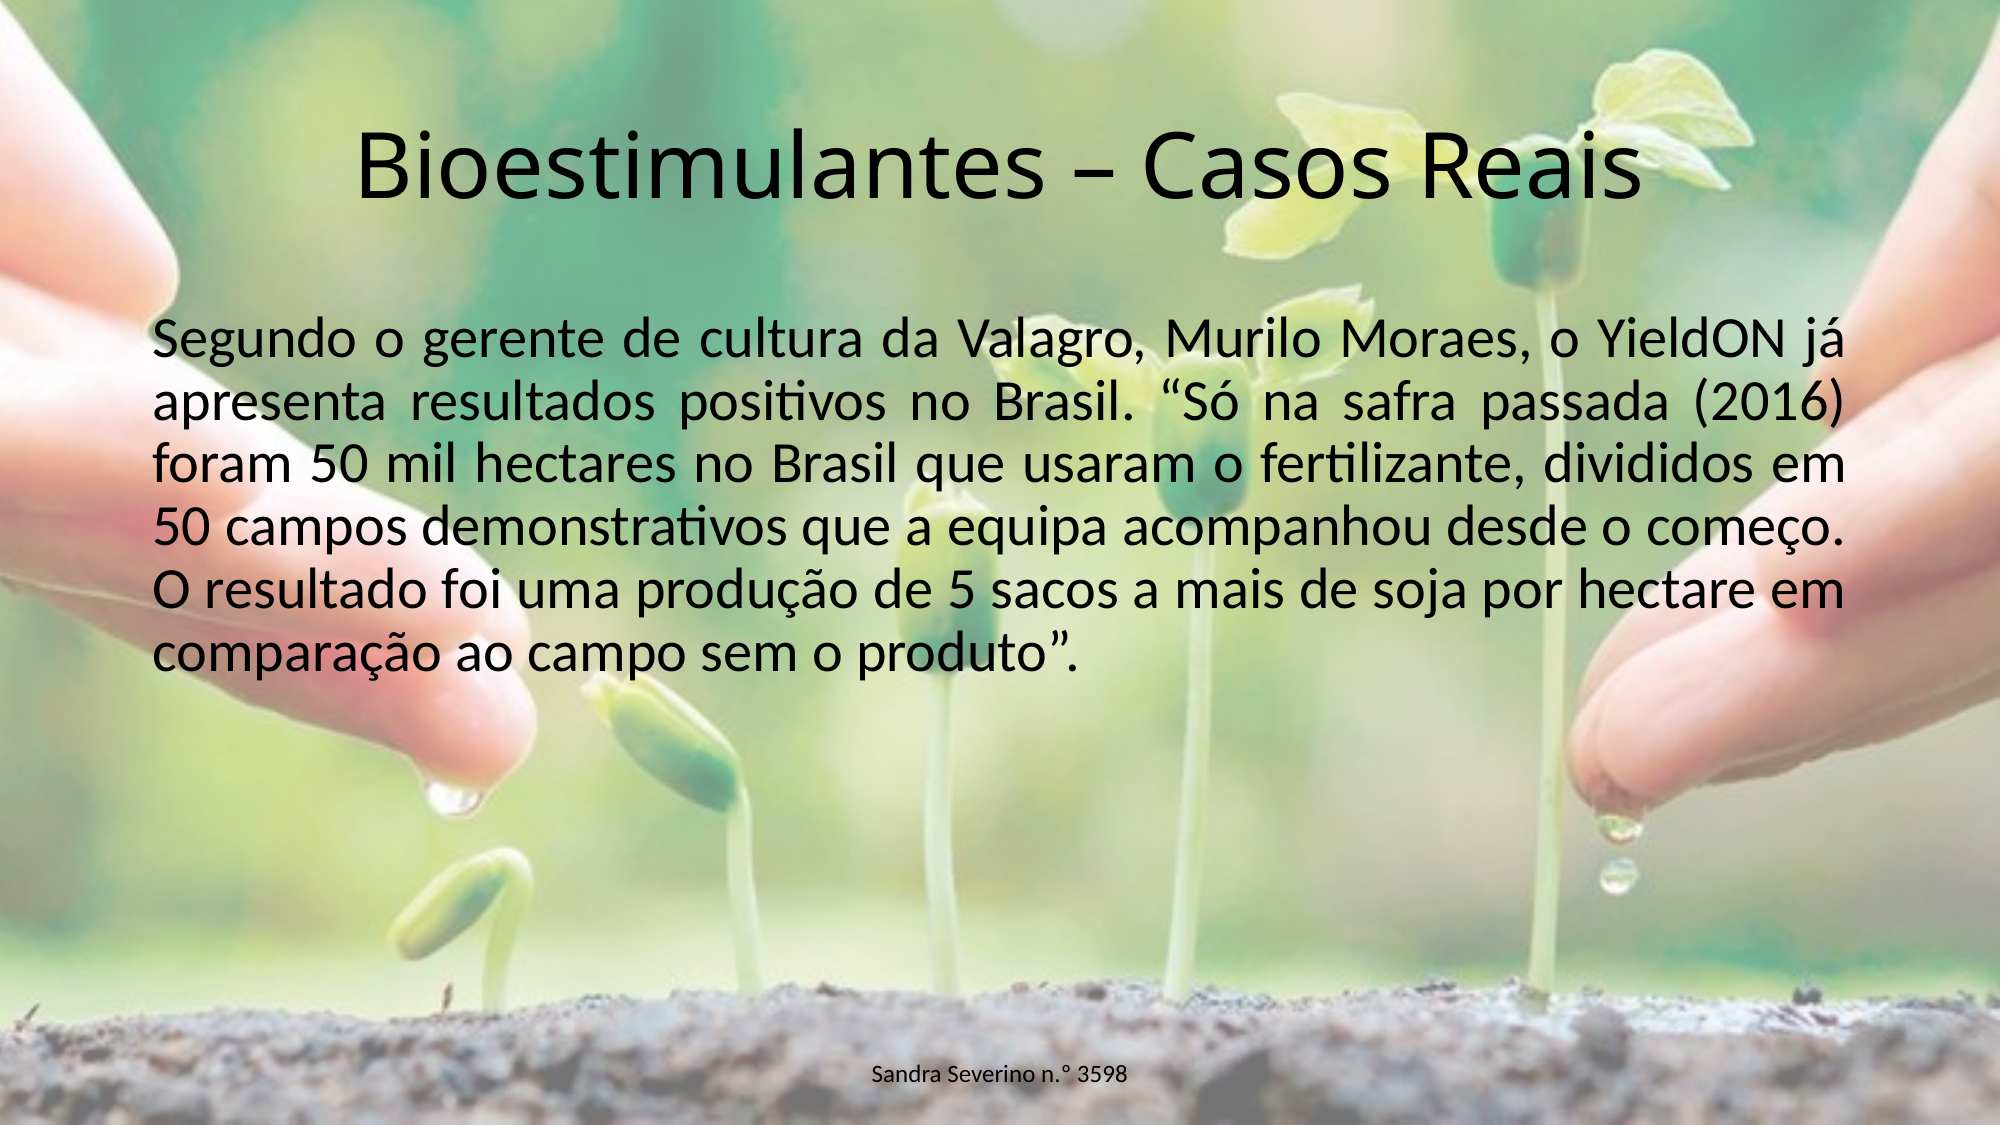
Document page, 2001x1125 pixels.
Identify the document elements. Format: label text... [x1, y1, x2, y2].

list Segundo o gerente de cultura da Valagro, Murilo Moraes, o YieldON já apresenta resultados positivos no Brasil. “Só na safra passada (2016) foram 50 mil hectares no Brasil que usaram o fertilizante, divididos em 50 campos demonstrativos que a equipa acompanhou desde o começo. O resultado foi uma produção de 5 sacos a mais de soja por hectare em comparação ao campo sem o produto”. [137, 299, 1863, 1014]
footer Sandra Severino n.º 3598 [662, 1042, 1338, 1103]
title Bioestimulantes – Casos Reais [137, 59, 1863, 278]
